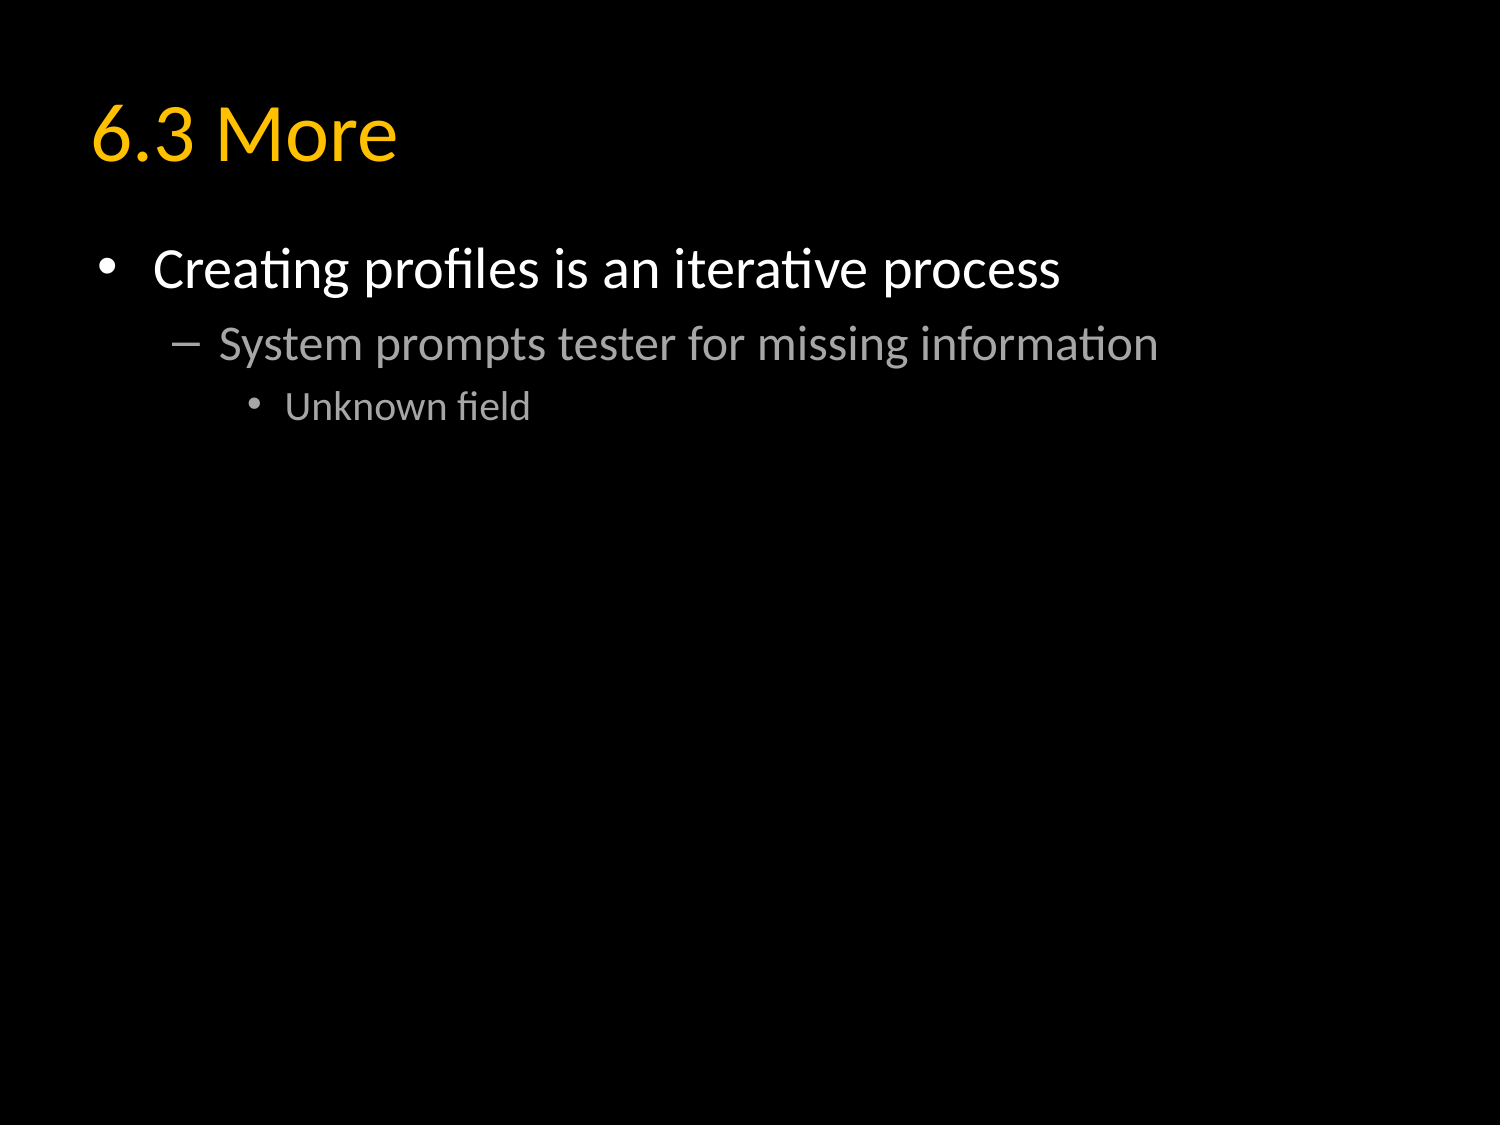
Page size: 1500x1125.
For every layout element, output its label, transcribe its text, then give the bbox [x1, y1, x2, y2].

title 6.3 More [75, 45, 1425, 211]
list Creating profiles is an iterative process System prompts tester for missing information Unknown field [82, 222, 1454, 1032]
